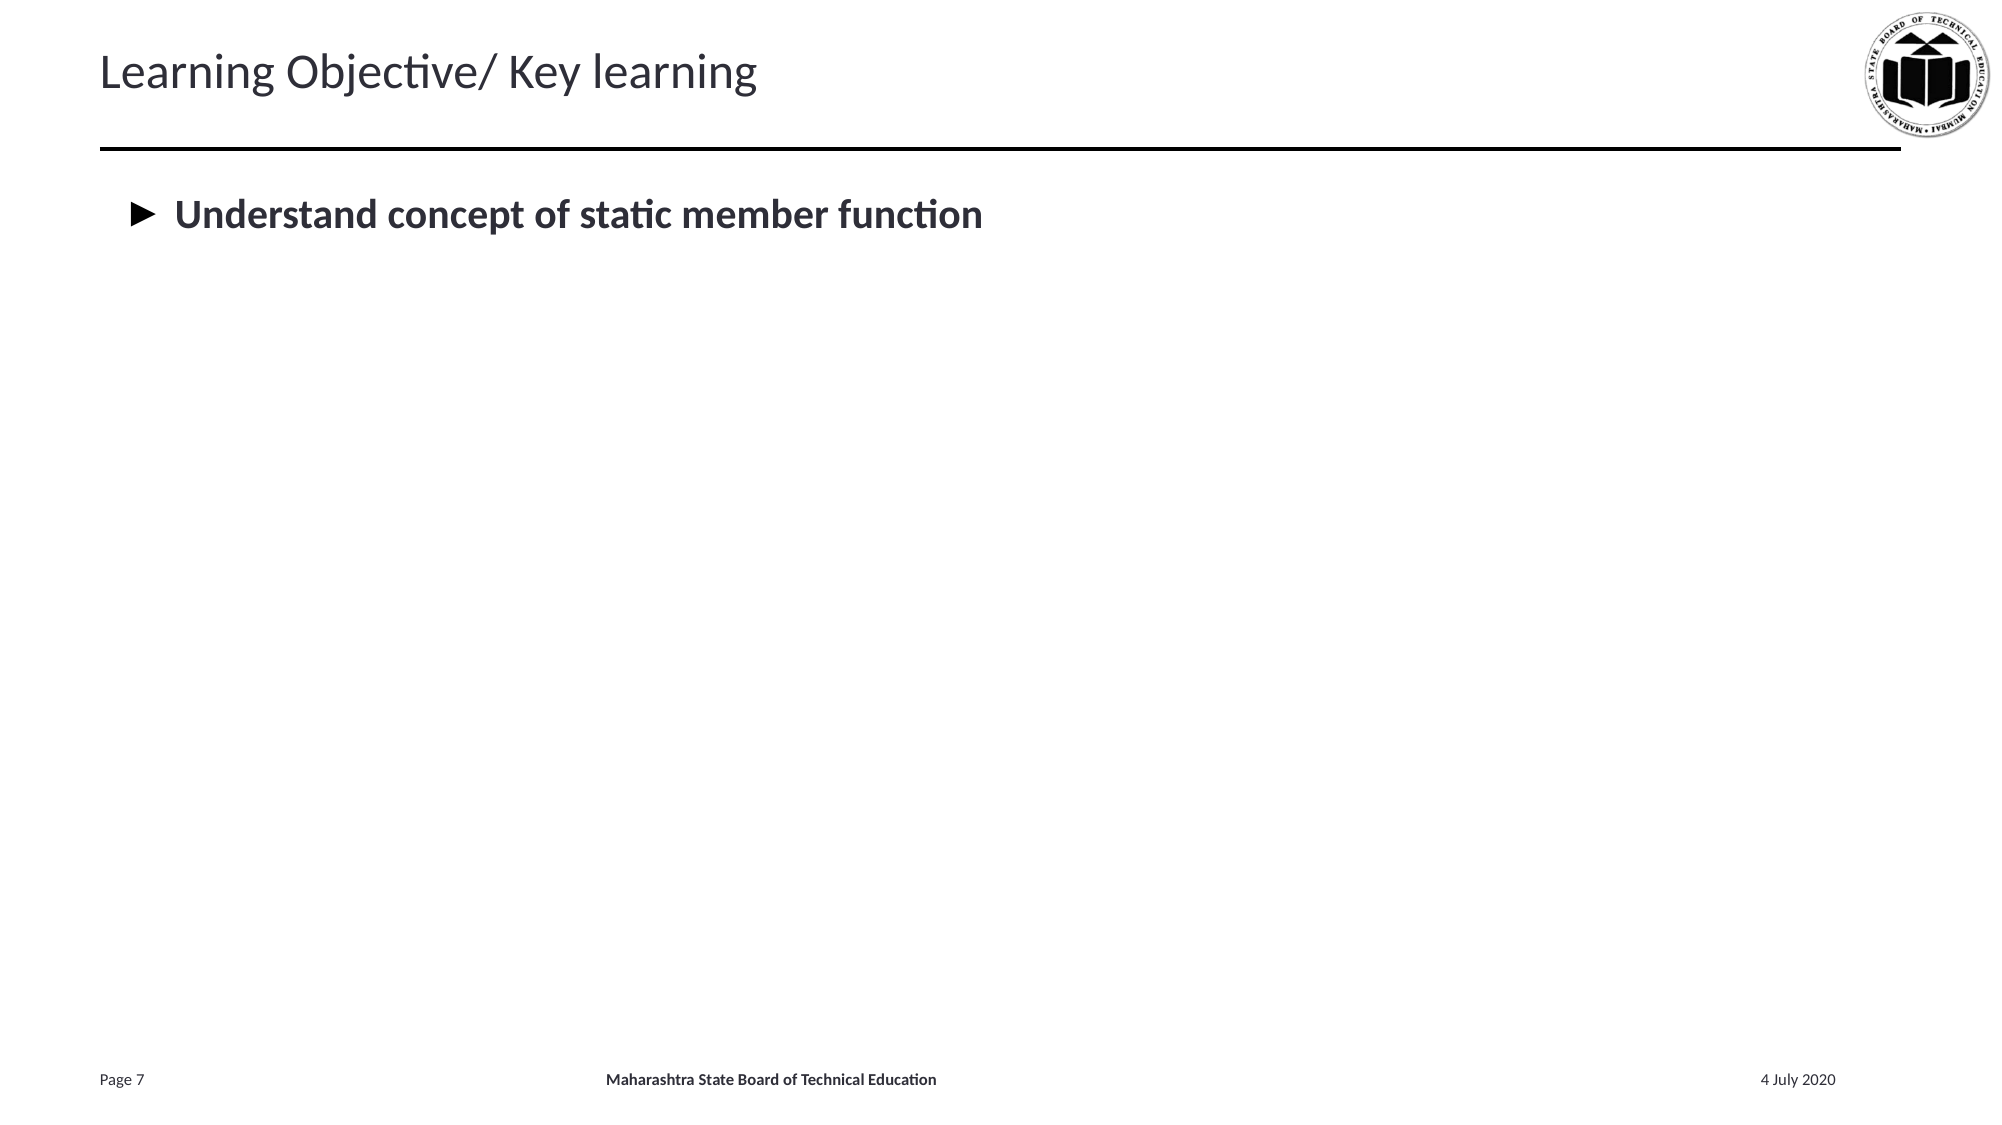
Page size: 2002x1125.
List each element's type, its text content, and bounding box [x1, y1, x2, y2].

title Learning Objective/ Key learning [100, 48, 1901, 146]
picture [1852, 0, 2001, 149]
list Understand concept of static member function [100, 186, 1901, 999]
